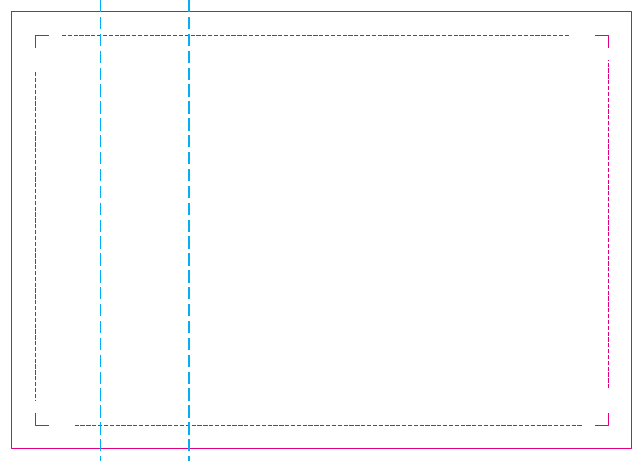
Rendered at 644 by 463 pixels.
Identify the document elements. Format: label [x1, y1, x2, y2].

text_box [105, 11, 184, 449]
text_box [11, 11, 96, 449]
text_box [193, 11, 632, 449]
